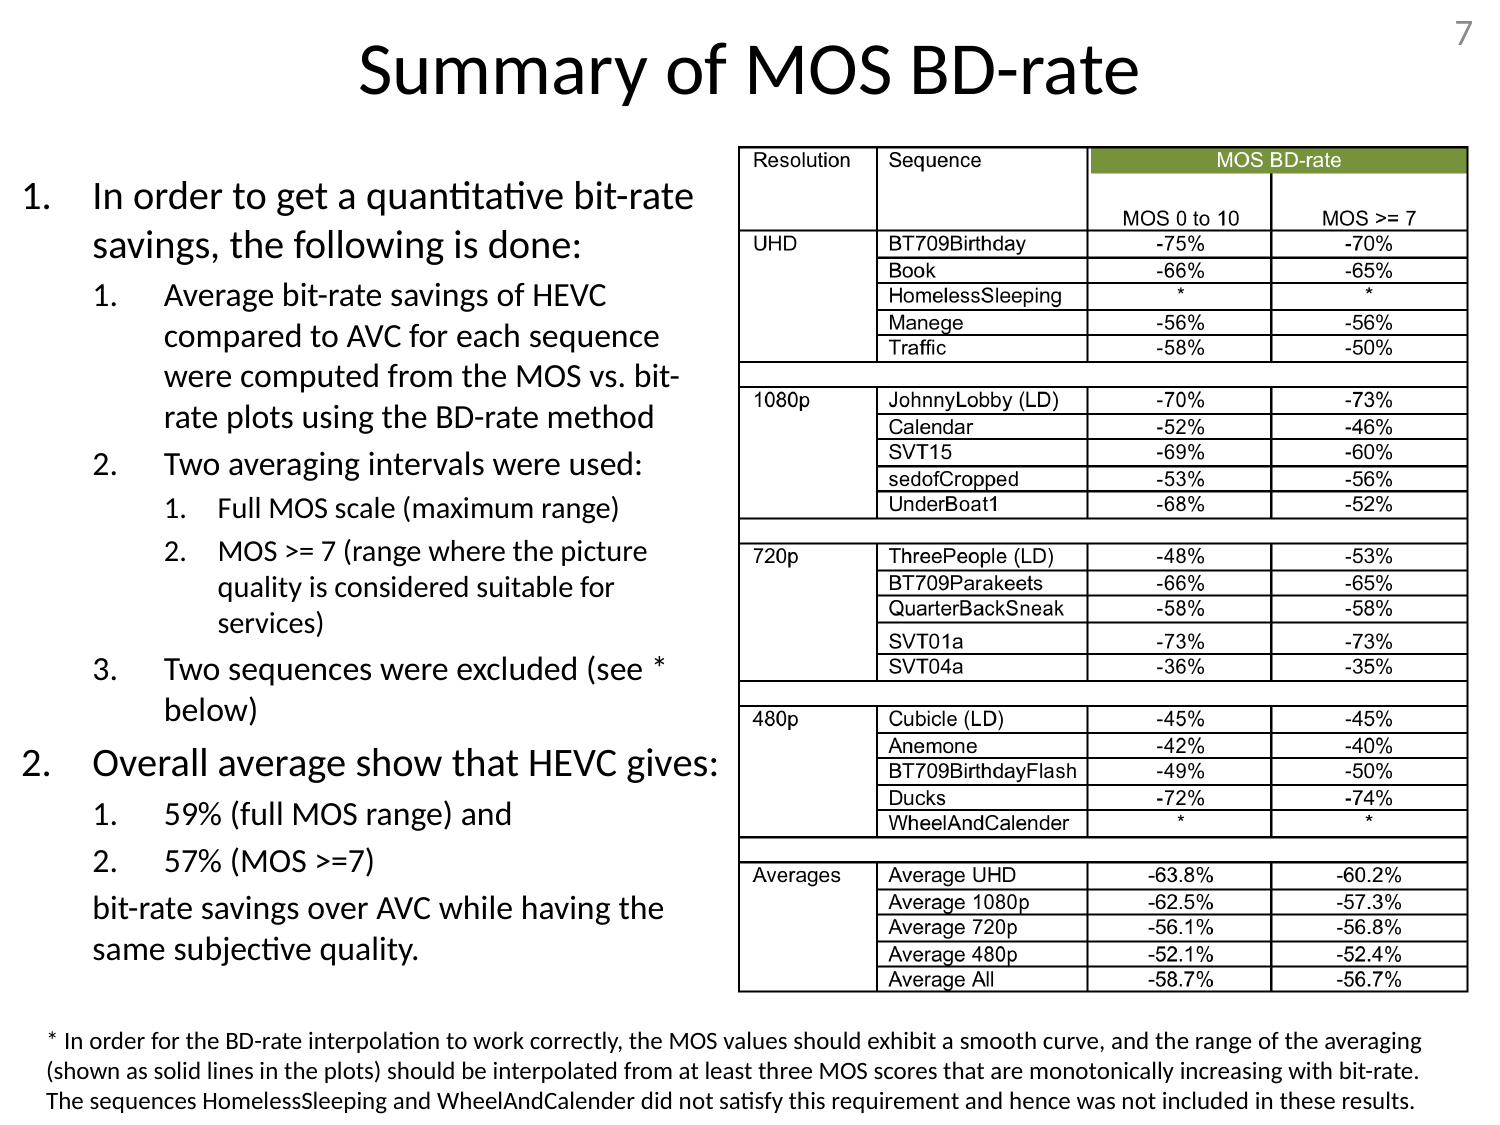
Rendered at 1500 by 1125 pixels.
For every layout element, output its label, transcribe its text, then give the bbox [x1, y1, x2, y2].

title Summary of MOS BD-rate [75, 7, 1425, 121]
picture [621, 146, 1500, 1035]
text_box * In order for the BD-rate interpolation to work correctly, the MOS values should exhibit a smooth curve, and the range of the averaging (shown as solid lines in the plots) should be interpolated from at least three MOS scores that are monotonically increasing with bit-rate. The sequences HomelessSleeping and WheelAndCalender did not satisfy this requirement and hence was not included in these results. [31, 1018, 1444, 1122]
list In order to get a quantitative bit-rate savings, the following is done: Average bit-rate savings of HEVC compared to AVC for each sequence were computed from the MOS vs. bit-rate plots using the BD-rate method Two averaging intervals were used: Full MOS scale (maximum range) MOS >= 7 (range where the picture quality is considered suitable for services) Two sequences were excluded (see * below) Overall average show that HEVC gives: 59% (full MOS range) and 57% (MOS >=7) bit-rate savings over AVC while having the same subjective quality. [6, 161, 616, 1018]
slide_number 7 [1374, 0, 1489, 60]
